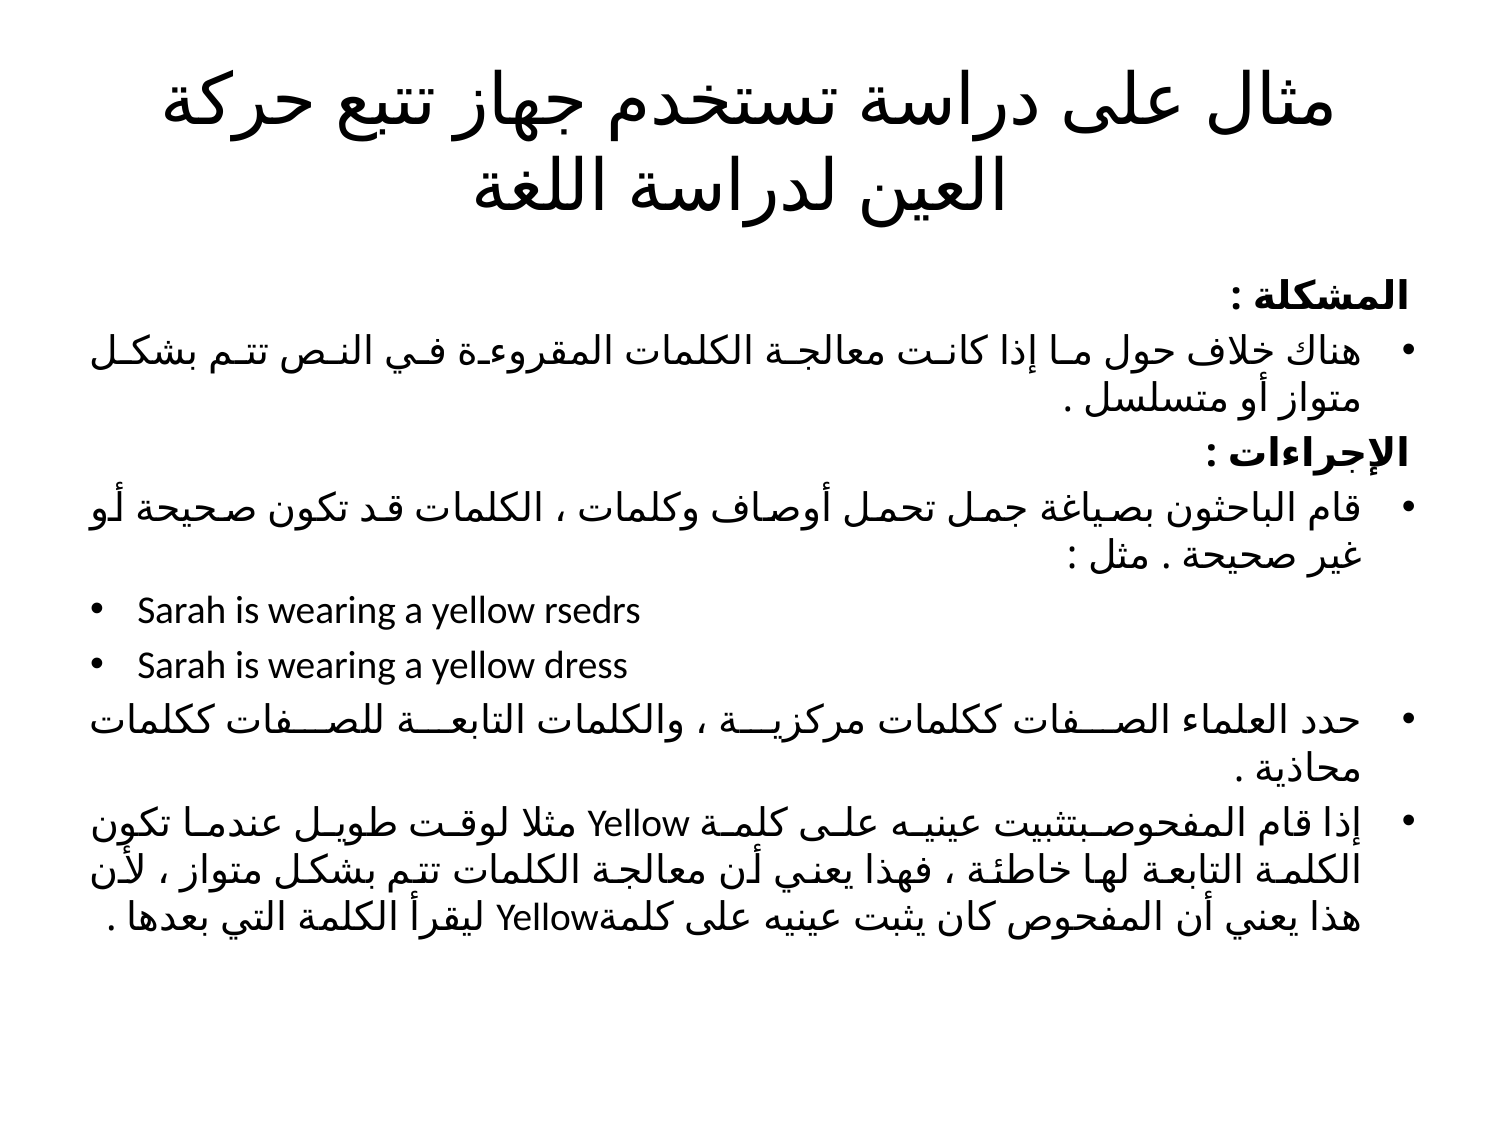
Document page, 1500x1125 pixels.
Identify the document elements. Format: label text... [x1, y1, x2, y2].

title مثال على دراسة تستخدم جهاز تتبع حركة العين لدراسة اللغة [75, 45, 1425, 233]
list المشكلة : هناك خلاف حول ما إذا كانت معالجة الكلمات المقروءة في النص تتم بشكل متواز أو متسلسل . الإجراءات : قام الباحثون بصياغة جمل تحمل أوصاف وكلمات ، الكلمات قد تكون صحيحة أو غير صحيحة . مثل : Sarah is wearing a yellow rsedrs Sarah is wearing a yellow dress حدد العلماء الصفات ككلمات مركزية ، والكلمات التابعة للصفات ككلمات محاذية . إذا قام المفحوصبتثبيت عينيه على كلمة Yellow مثلا لوقت طويل عندما تكون الكلمة التابعة لها خاطئة ، فهذا يعني أن معالجة الكلمات تتم بشكل متواز ، لأن هذا يعني أن المفحوص كان يثبت عينيه على كلمةYellow ليقرأ الكلمة التي بعدها . [75, 262, 1425, 1005]
